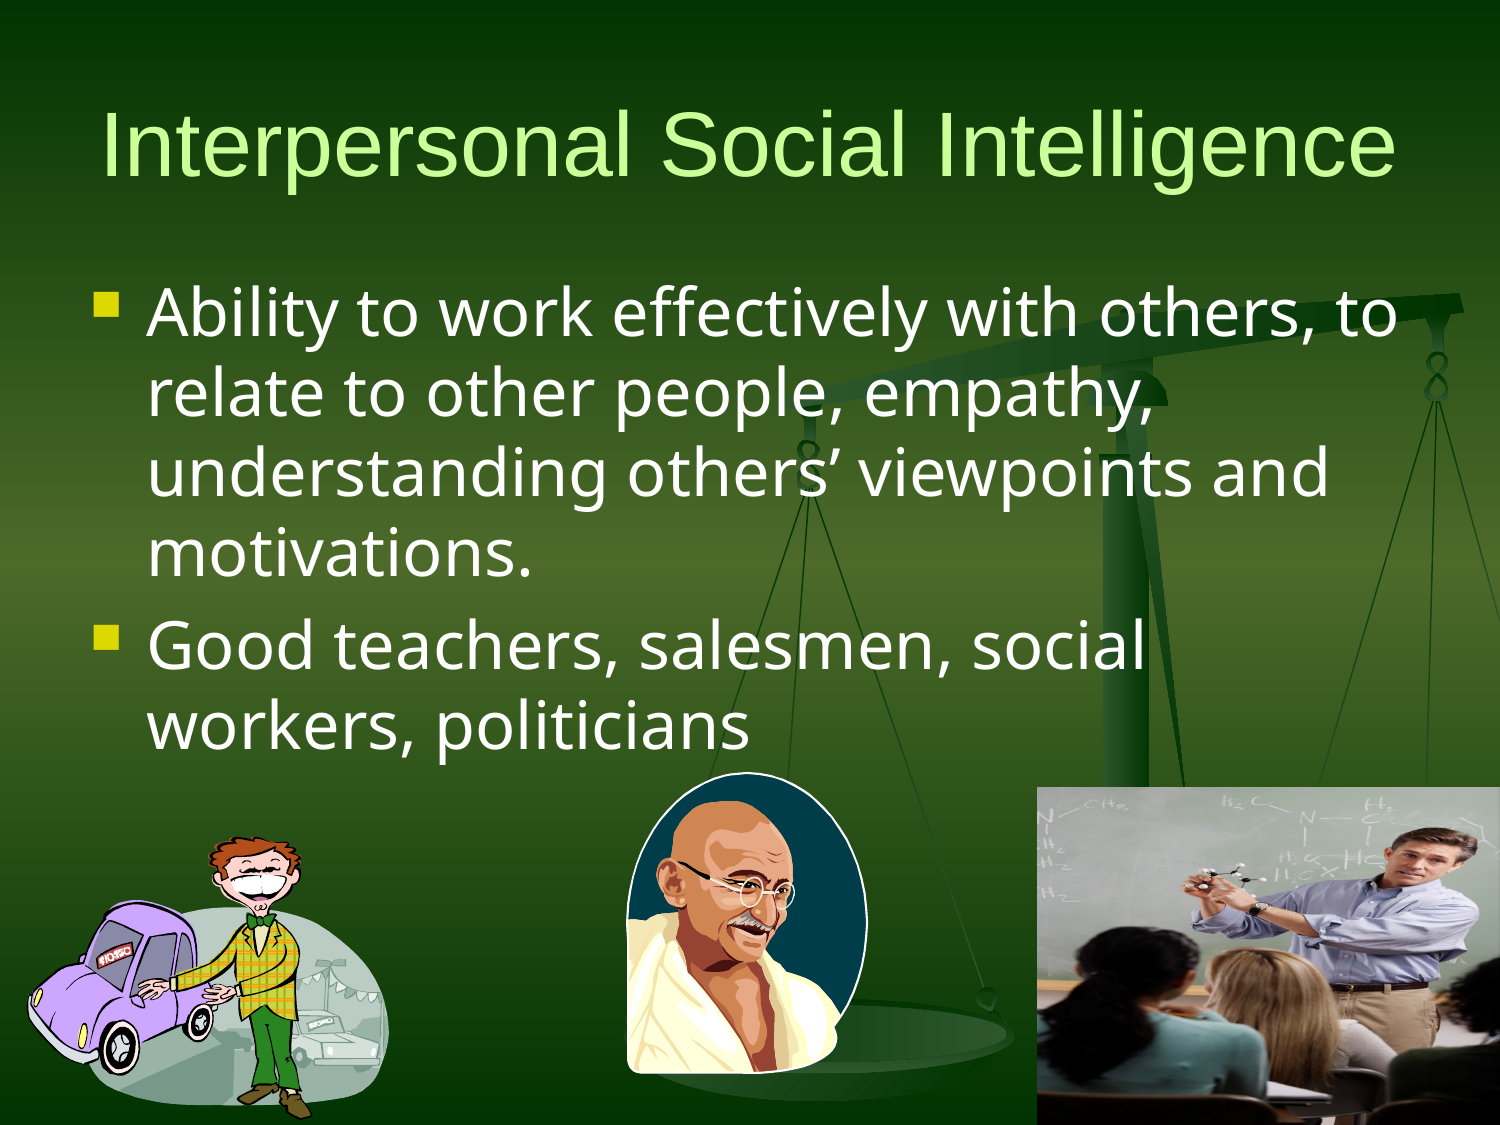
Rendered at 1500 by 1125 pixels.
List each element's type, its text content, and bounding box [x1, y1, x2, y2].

list Ability to work effectively with others, to relate to other people, empathy, understanding others’ viewpoints and motivations. Good teachers, salesmen, social workers, politicians [74, 262, 1426, 1006]
picture [24, 832, 394, 1125]
picture [624, 770, 870, 1076]
title Interpersonal Social Intelligence [74, 45, 1426, 234]
picture [1037, 787, 1500, 1125]
